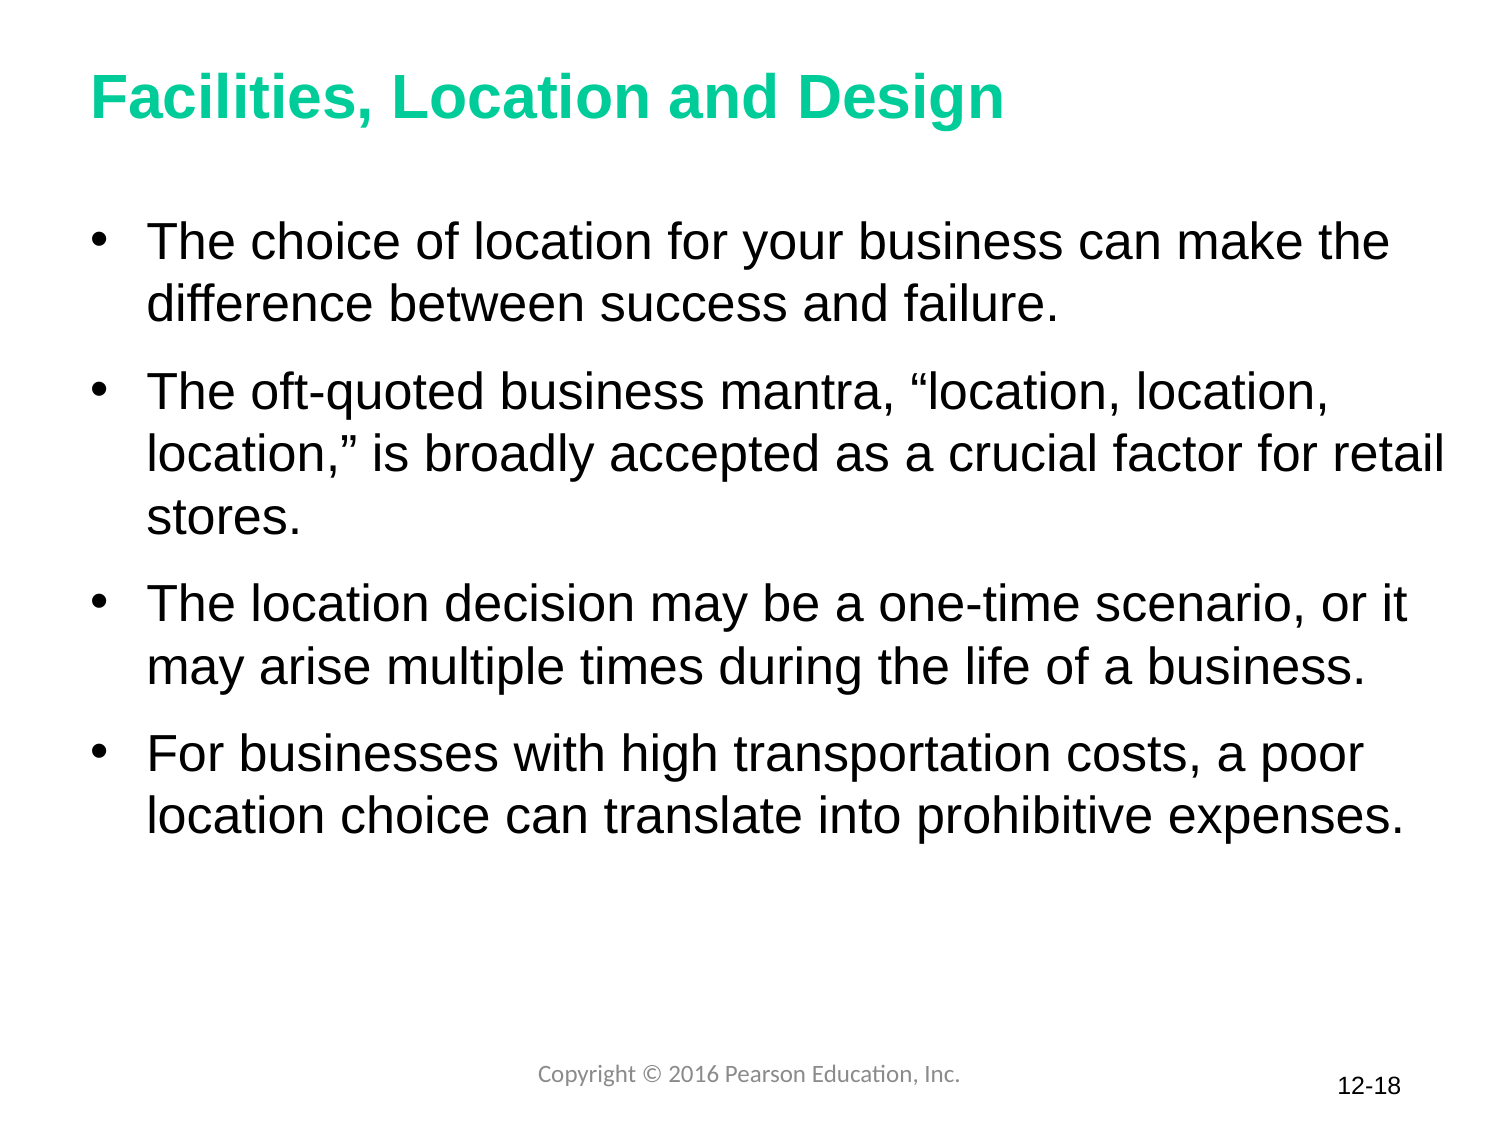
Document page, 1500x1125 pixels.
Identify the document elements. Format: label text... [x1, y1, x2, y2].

list The choice of location for your business can make the difference between success and failure. The oft-quoted business mantra, “location, location, location,” is broadly accepted as a crucial factor for retail stores. The location decision may be a one-time scenario, or it may arise multiple times during the life of a business. For businesses with high transportation costs, a poor location choice can translate into prohibitive expenses. [75, 200, 1463, 943]
title Facilities, Location and Design [75, 0, 1425, 188]
footer Copyright © 2016 Pearson Education, Inc. [512, 1042, 988, 1103]
